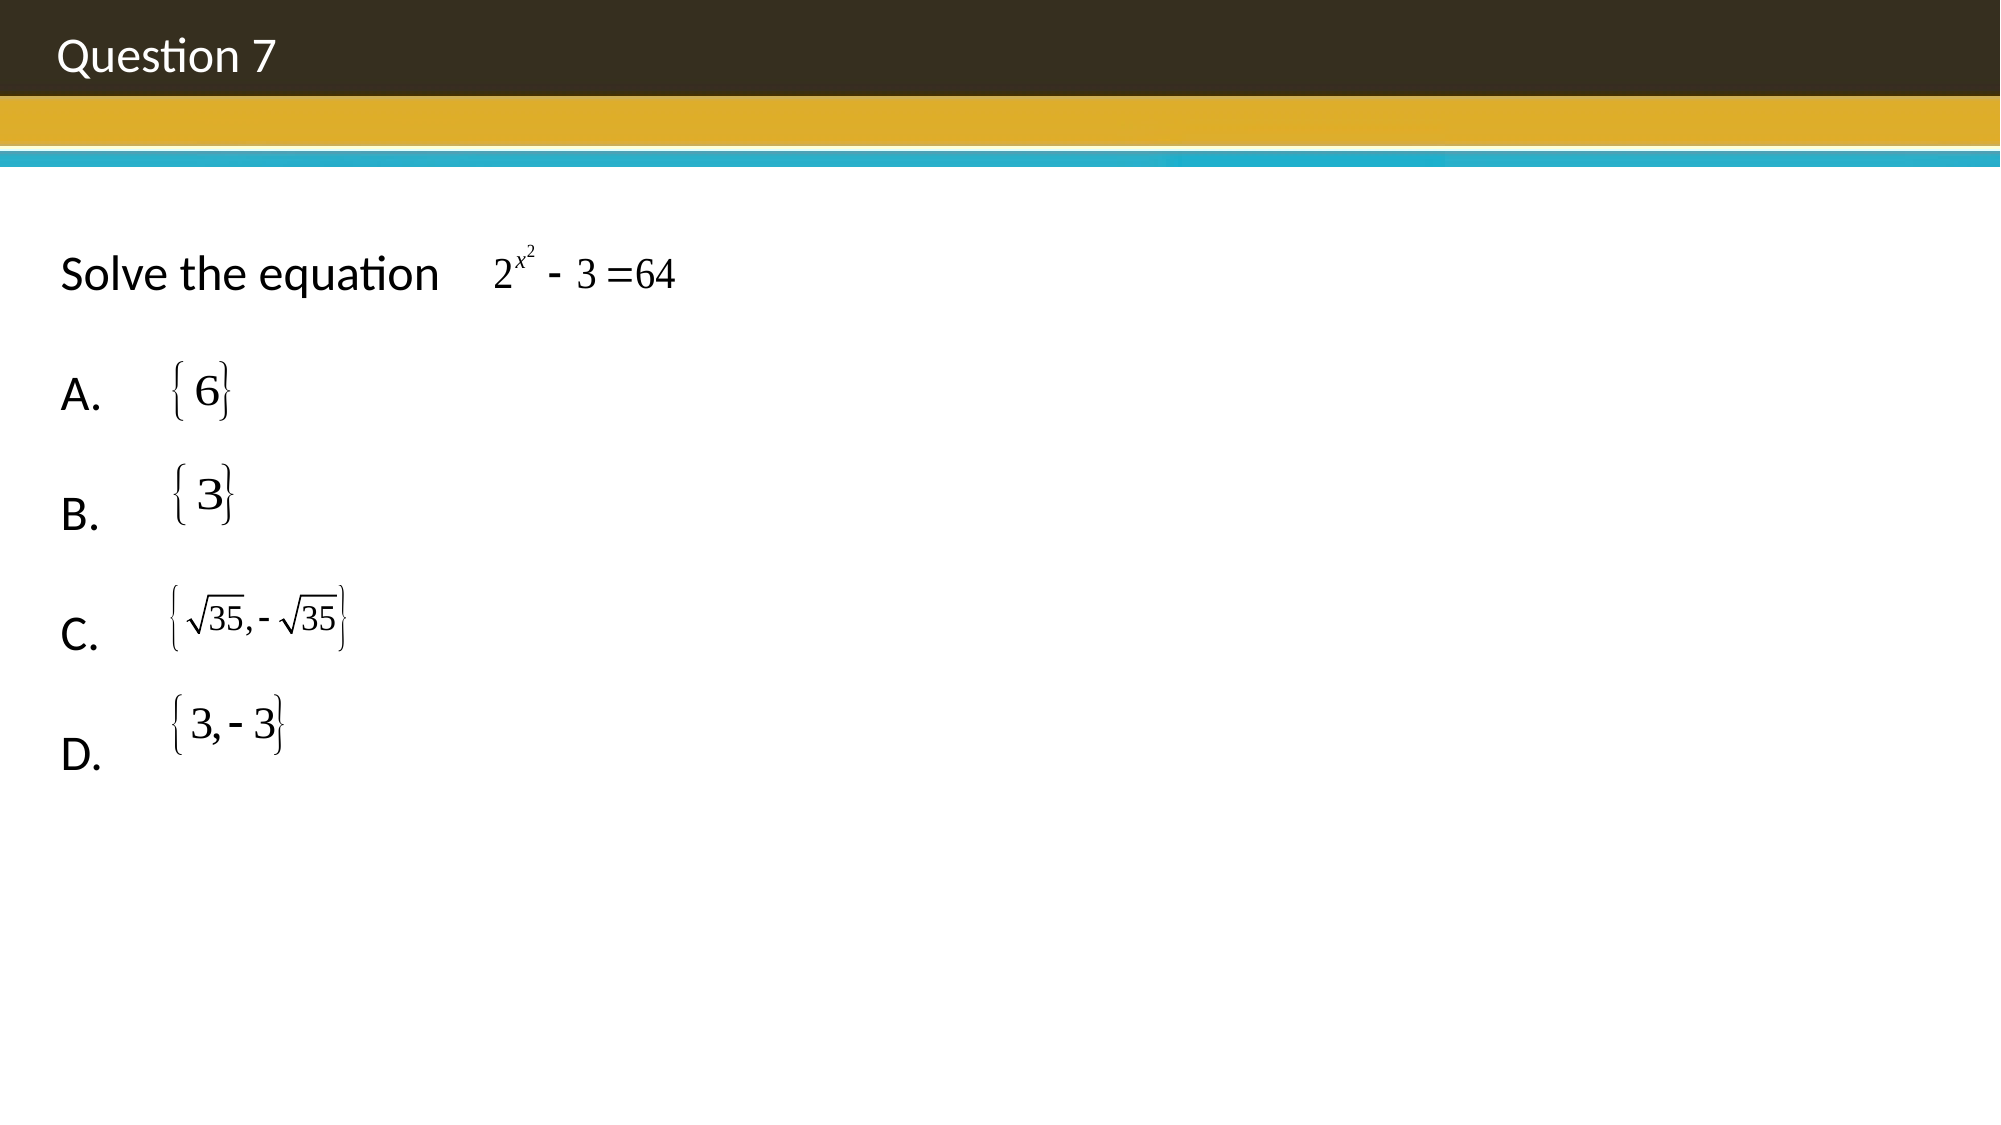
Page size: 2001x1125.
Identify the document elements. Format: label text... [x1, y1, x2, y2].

picture [166, 690, 301, 766]
text_box Question 7 [41, 14, 293, 90]
picture [166, 459, 257, 537]
text_box Solve the equation A. B. C. D. [45, 233, 1776, 1089]
picture [166, 584, 357, 658]
picture [487, 233, 683, 300]
picture [0, 0, 2000, 167]
picture [166, 357, 249, 432]
